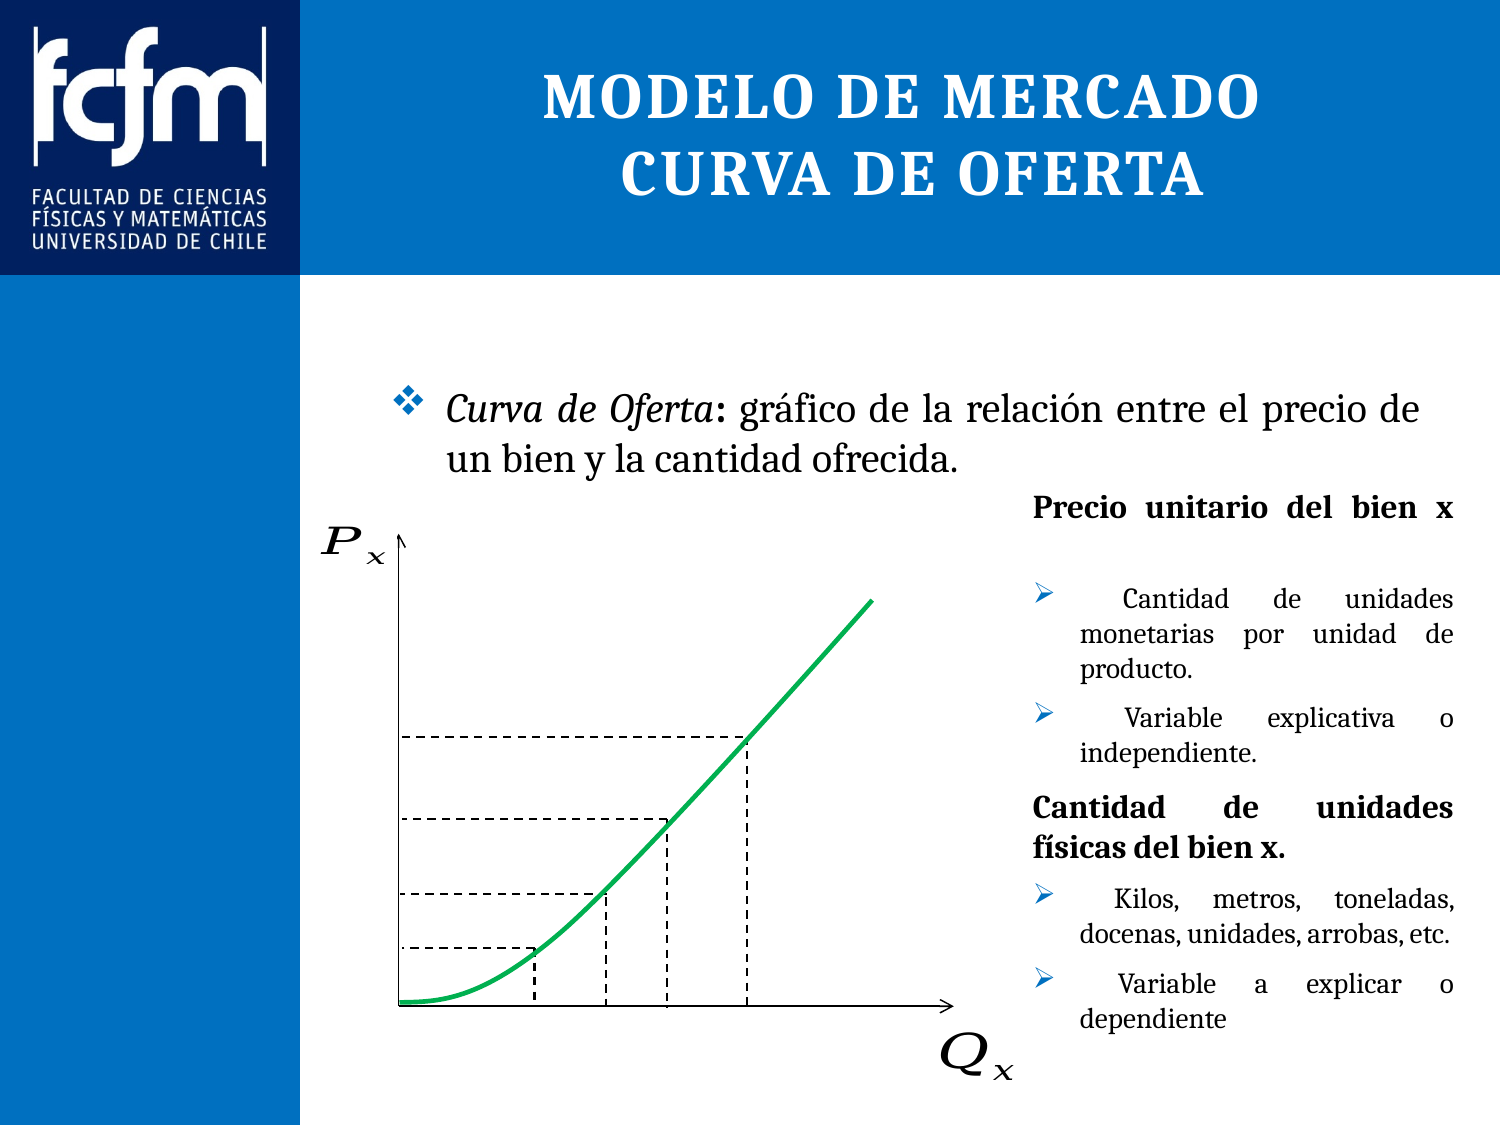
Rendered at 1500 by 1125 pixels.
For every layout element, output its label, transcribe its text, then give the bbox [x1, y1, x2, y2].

picture [29, 18, 272, 254]
title Modelo de mercado curva de oferta [399, 37, 1425, 225]
text_box [619, 749, 739, 824]
text_box [468, 906, 594, 954]
list [399, 489, 1425, 1005]
text_box Curva de Oferta: gráfico de la relación entre el precio de un bien y la cantidad ofrecida. [375, 373, 1436, 489]
text_box [716, 597, 876, 739]
text_box [531, 830, 659, 893]
text_box [407, 960, 526, 1002]
